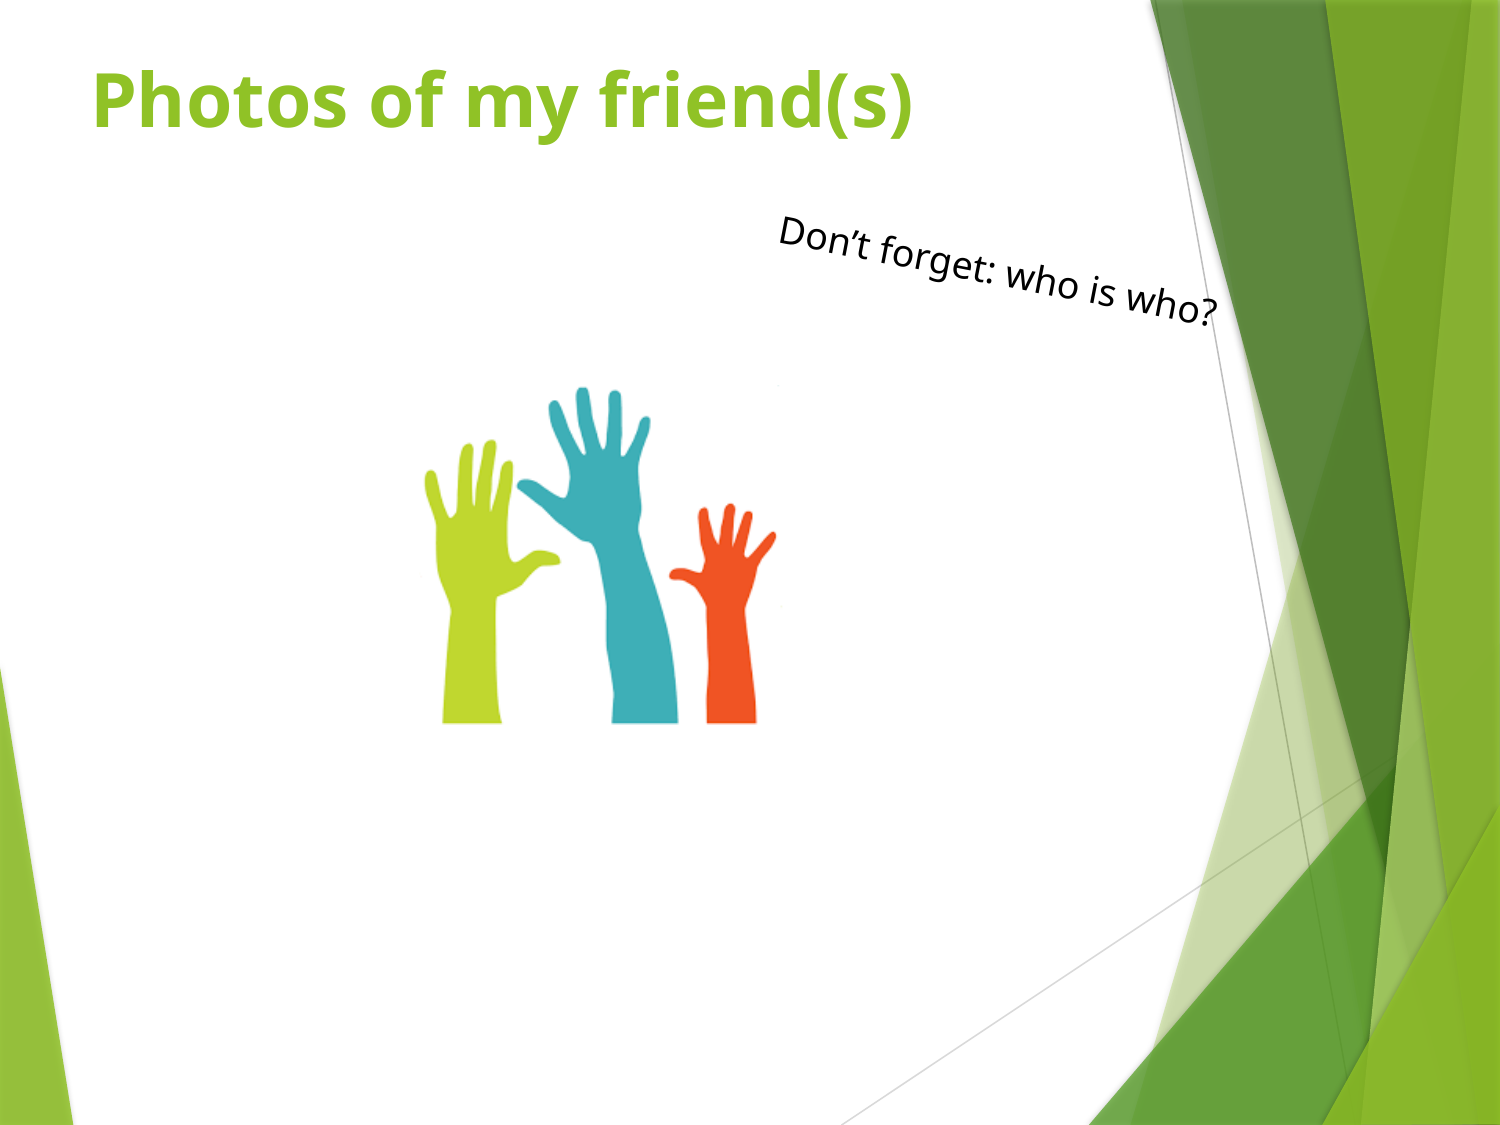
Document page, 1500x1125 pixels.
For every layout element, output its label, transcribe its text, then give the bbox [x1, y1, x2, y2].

picture [418, 384, 784, 725]
text_box Don’t forget: who is who? [759, 195, 1436, 385]
title Photos of my friend(s) [75, 45, 1046, 233]
